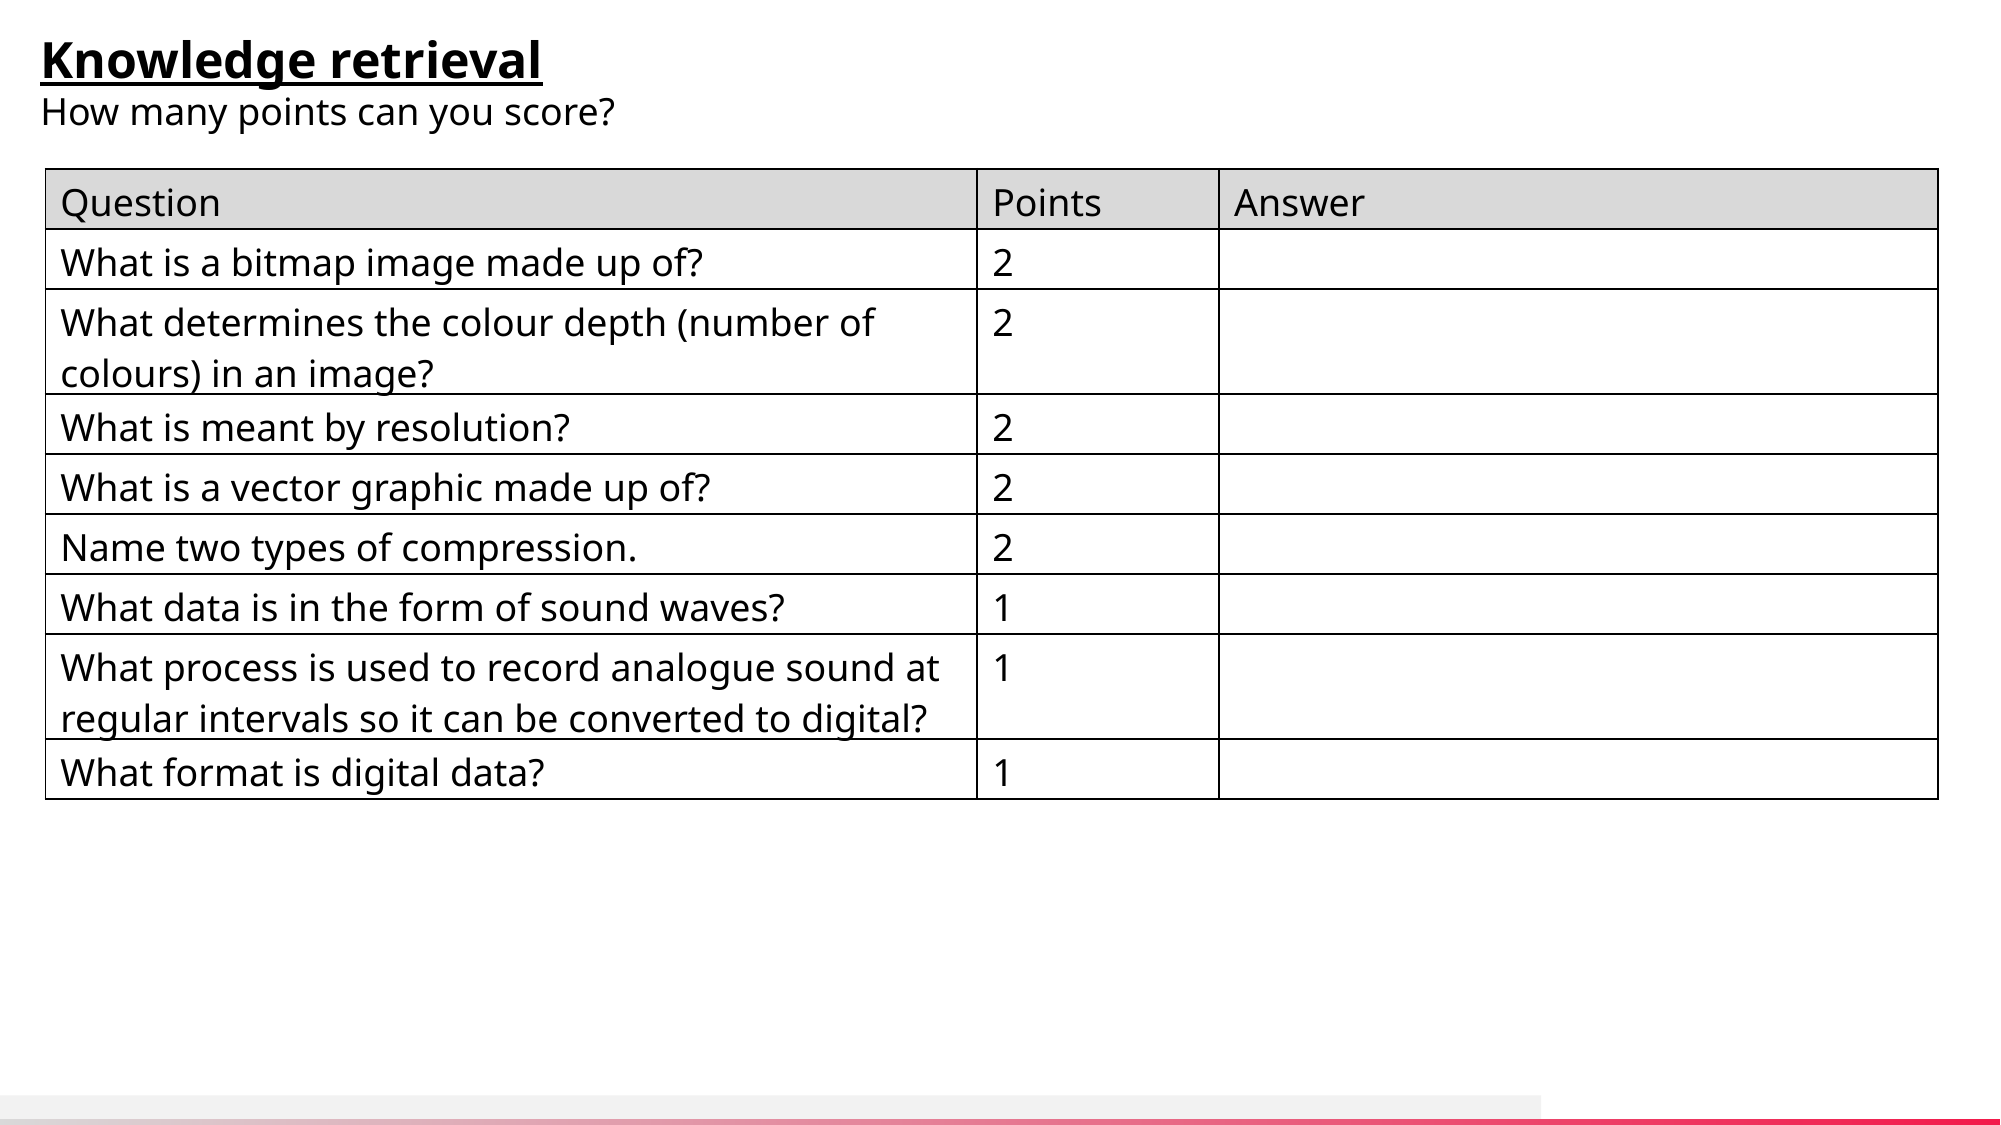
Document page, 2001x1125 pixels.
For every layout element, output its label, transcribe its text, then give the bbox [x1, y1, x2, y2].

table_cell 2 [978, 455, 1218, 513]
table_cell 1 [978, 575, 1218, 633]
table_cell What data is in the form of sound waves? [46, 575, 976, 633]
table_cell [1220, 635, 1937, 738]
table_cell What is a vector graphic made up of? [46, 455, 976, 513]
table_cell [1220, 515, 1937, 573]
table_cell What determines the colour depth (number of colours) in an image? [46, 290, 976, 393]
table_cell What format is digital data? [46, 740, 976, 798]
table_cell Name two types of compression. [46, 515, 976, 573]
table_cell What is a bitmap image made up of? [46, 230, 976, 288]
table_cell 2 [978, 515, 1218, 573]
table_cell [1220, 290, 1937, 393]
table_cell 1 [978, 635, 1218, 738]
table_cell [1220, 455, 1937, 513]
table_cell [1220, 395, 1937, 453]
table_header Points [978, 170, 1218, 228]
table_cell What is meant by resolution? [46, 395, 976, 453]
table_header Question [46, 170, 976, 228]
table_cell [1220, 575, 1937, 633]
table_cell 2 [978, 230, 1218, 288]
table_cell [1220, 740, 1937, 798]
table_cell 2 [978, 290, 1218, 393]
table_cell What process is used to record analogue sound at regular intervals so it can be converted to digital? [46, 635, 976, 738]
table_cell [1220, 230, 1937, 288]
text_box Knowledge retrieval How many points can you score? [25, 21, 1095, 141]
table_cell 2 [978, 395, 1218, 453]
table_cell 1 [978, 740, 1218, 798]
table_header Answer [1220, 170, 1937, 228]
